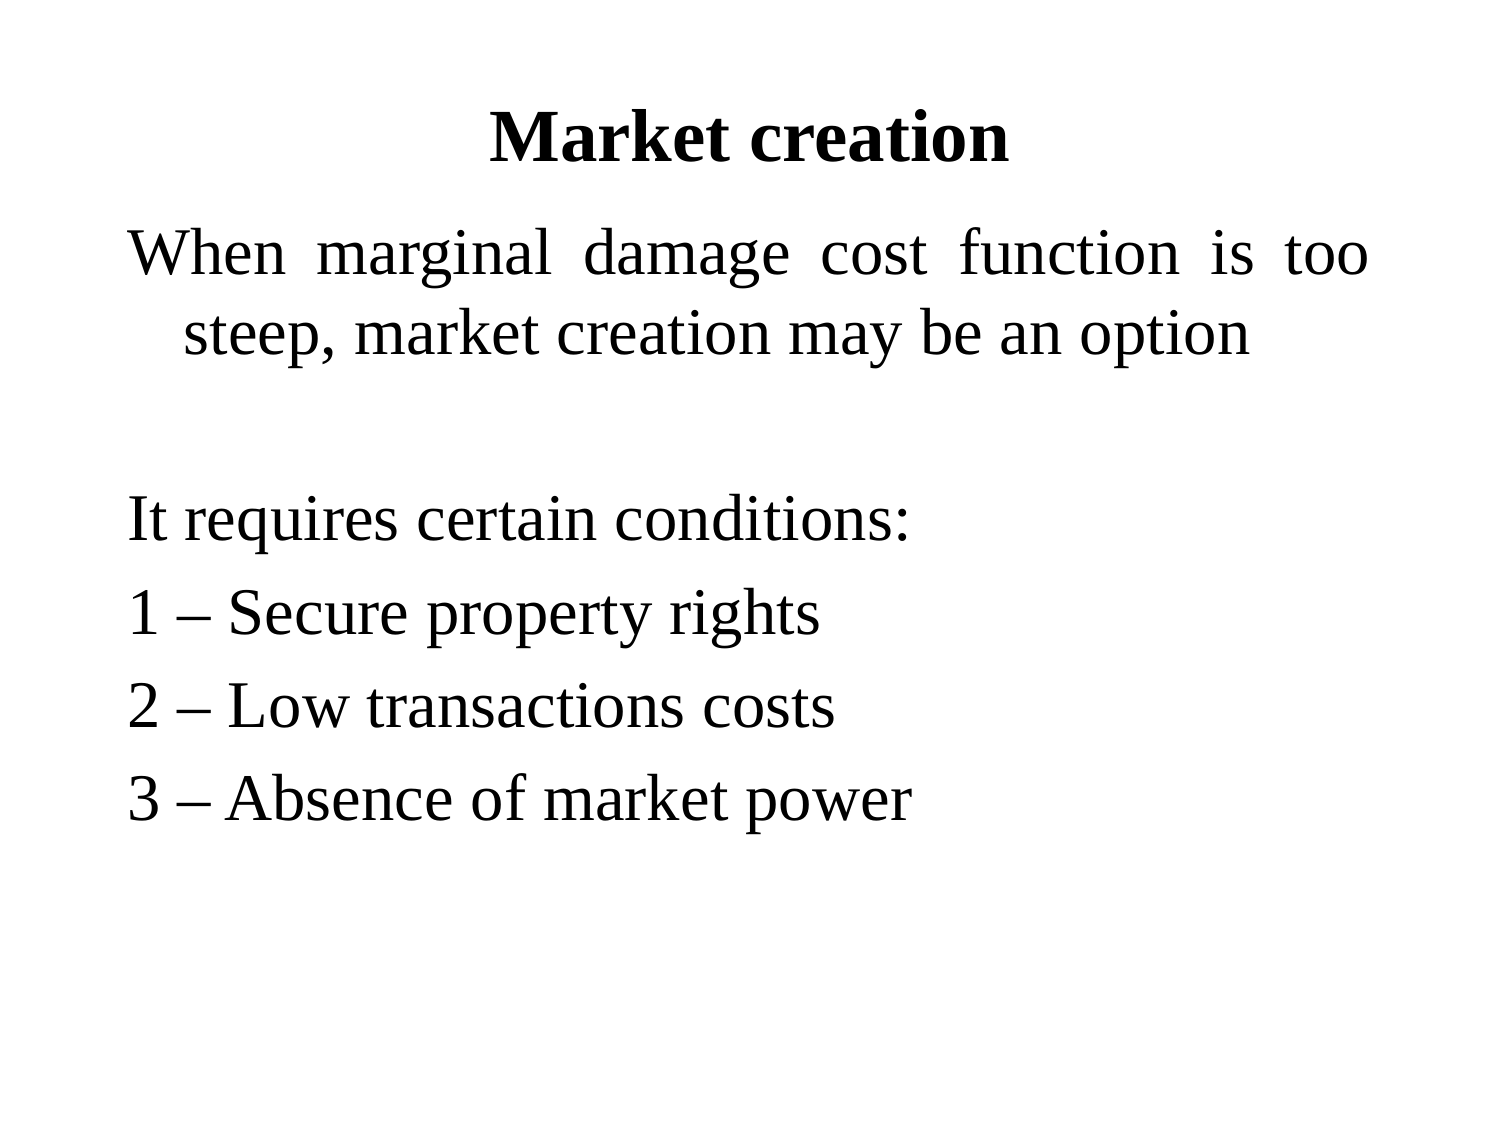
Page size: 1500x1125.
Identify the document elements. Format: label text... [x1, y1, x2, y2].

title Market creation [112, 49, 1388, 199]
list When marginal damage cost function is too steep, market creation may be an option It requires certain conditions: 1 – Secure property rights 2 – Low transactions costs 3 – Absence of market power [112, 199, 1388, 1001]
